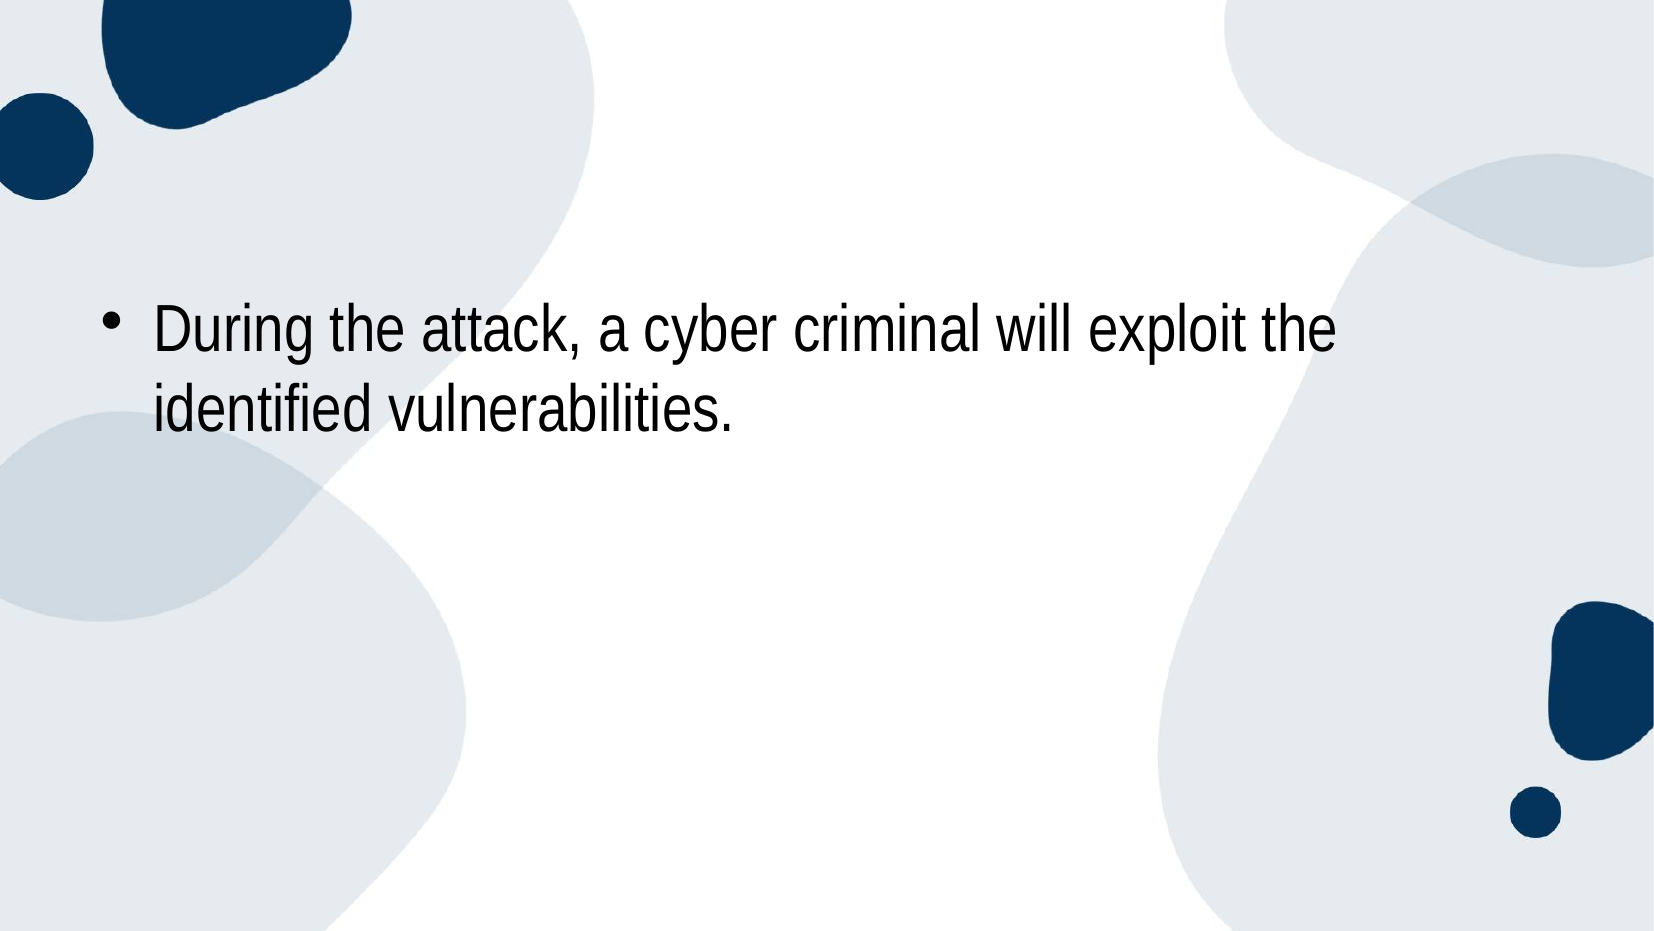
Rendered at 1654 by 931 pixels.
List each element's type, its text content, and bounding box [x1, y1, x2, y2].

picture [0, 0, 1654, 931]
list During the attack, a cyber criminal will exploit the identified vulnerabilities. [82, 284, 1571, 646]
